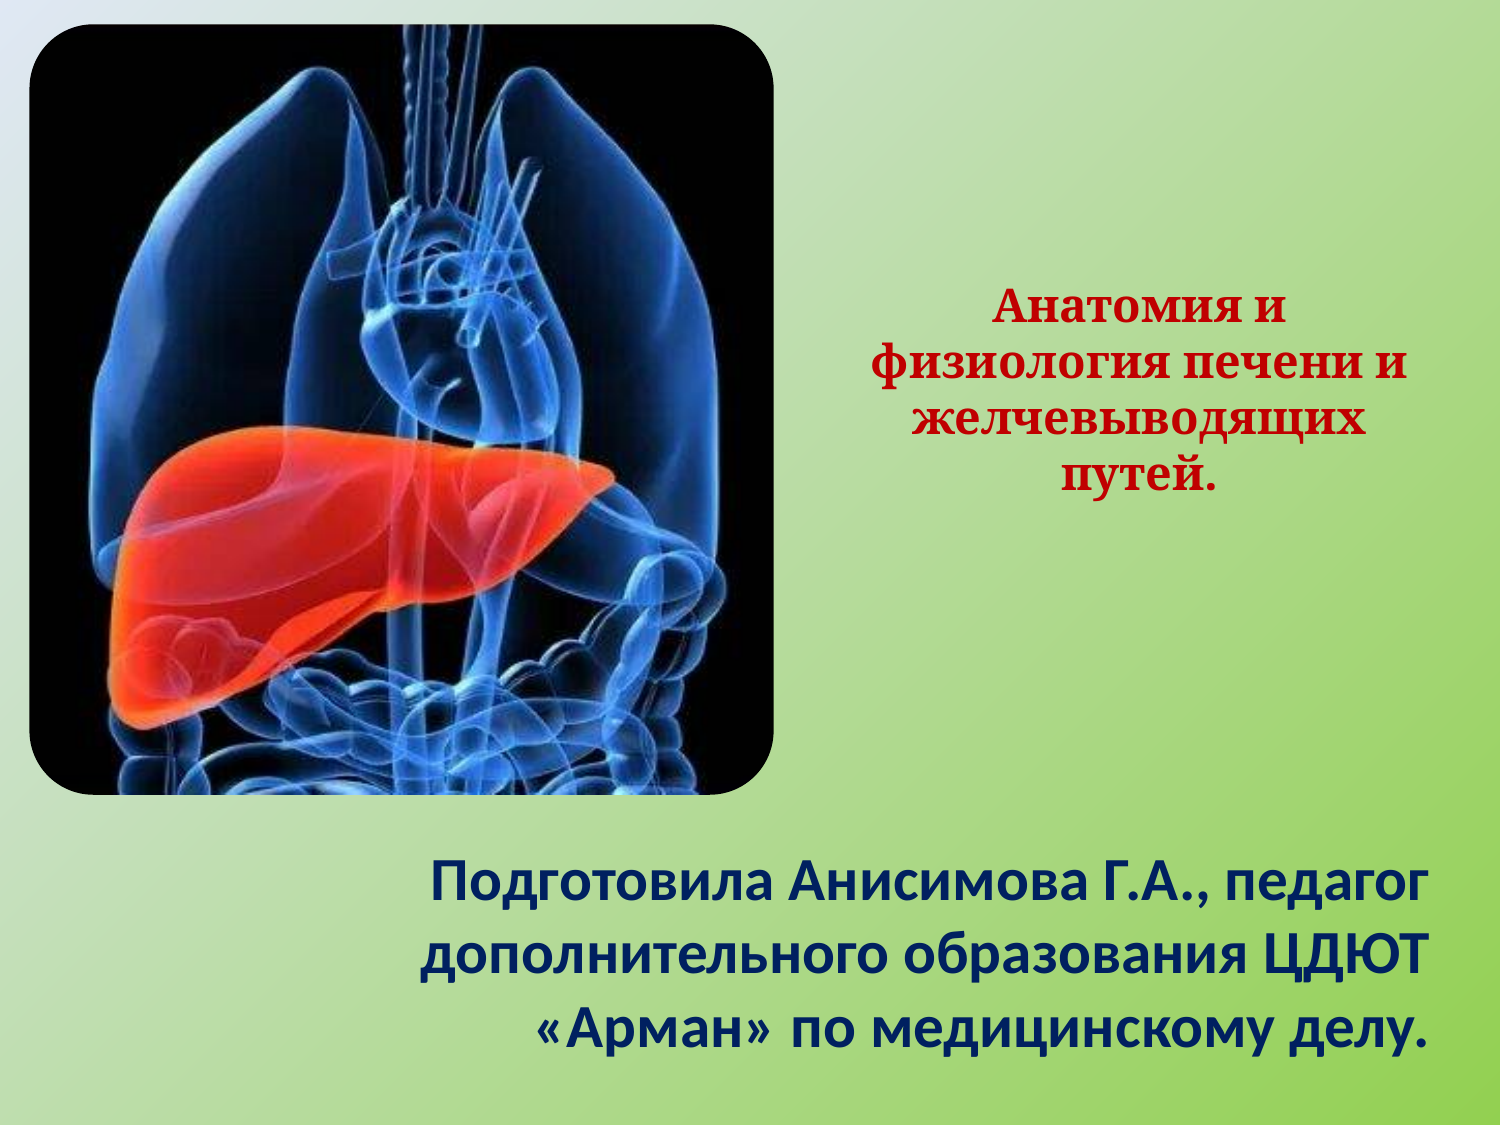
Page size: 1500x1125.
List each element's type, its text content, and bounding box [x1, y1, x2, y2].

title Анатомия и физиология печени и желчевыводящих путей. [832, 267, 1447, 509]
subtitle Подготовила Анисимова Г.А., педагог дополнительного образования ЦДЮТ «Арман» по медицинскому делу. [336, 831, 1446, 1119]
picture [29, 24, 774, 795]
